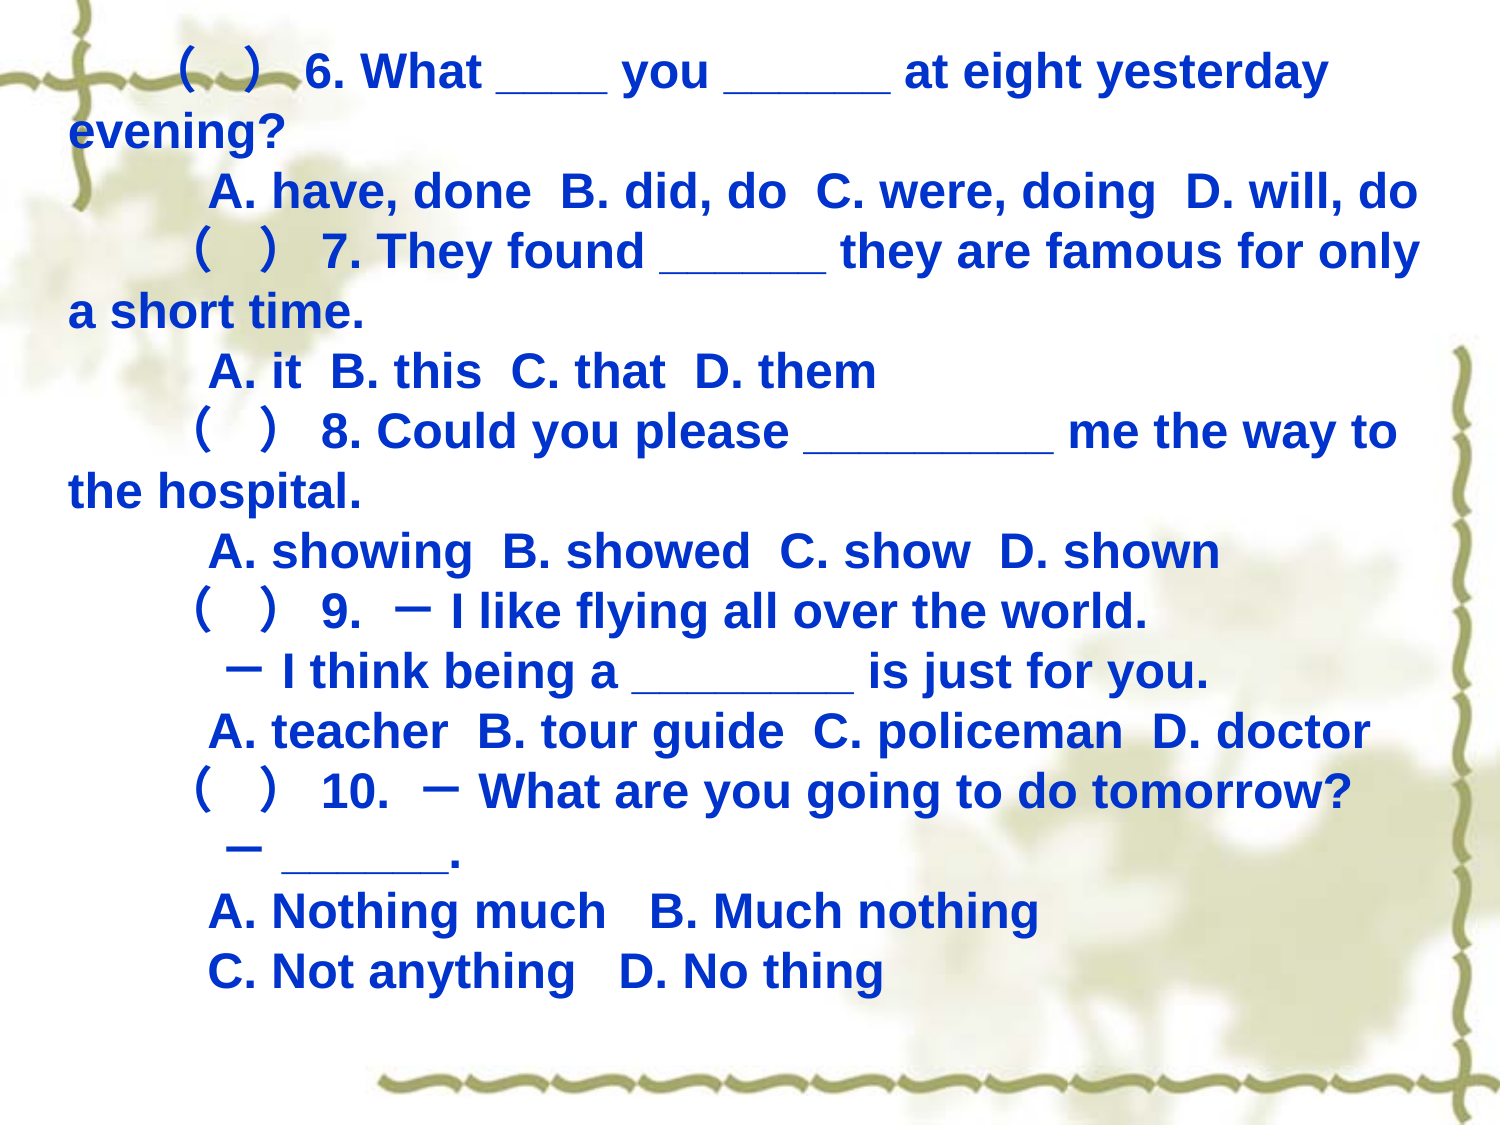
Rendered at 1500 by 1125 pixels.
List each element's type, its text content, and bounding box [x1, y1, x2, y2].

text_box （ ）6. What ____ you ______ at eight yesterday evening? A. have, done B. did, do C. were, doing D. will, do （ ）7. They found ______ they are famous for only a short time. A. it B. this C. that D. them （ ）8. Could you please _________ me the way to the hospital. A. showing B. showed C. show D. shown （ ）9. －I like flying all over the world. －I think being a ________ is just for you. A. teacher B. tour guide C. policeman D. doctor （ ）10. －What are you going to do tomorrow? －______. A. Nothing much B. Much nothing C. Not anything D. No thing [53, 31, 1453, 1125]
picture [0, 0, 1500, 1125]
